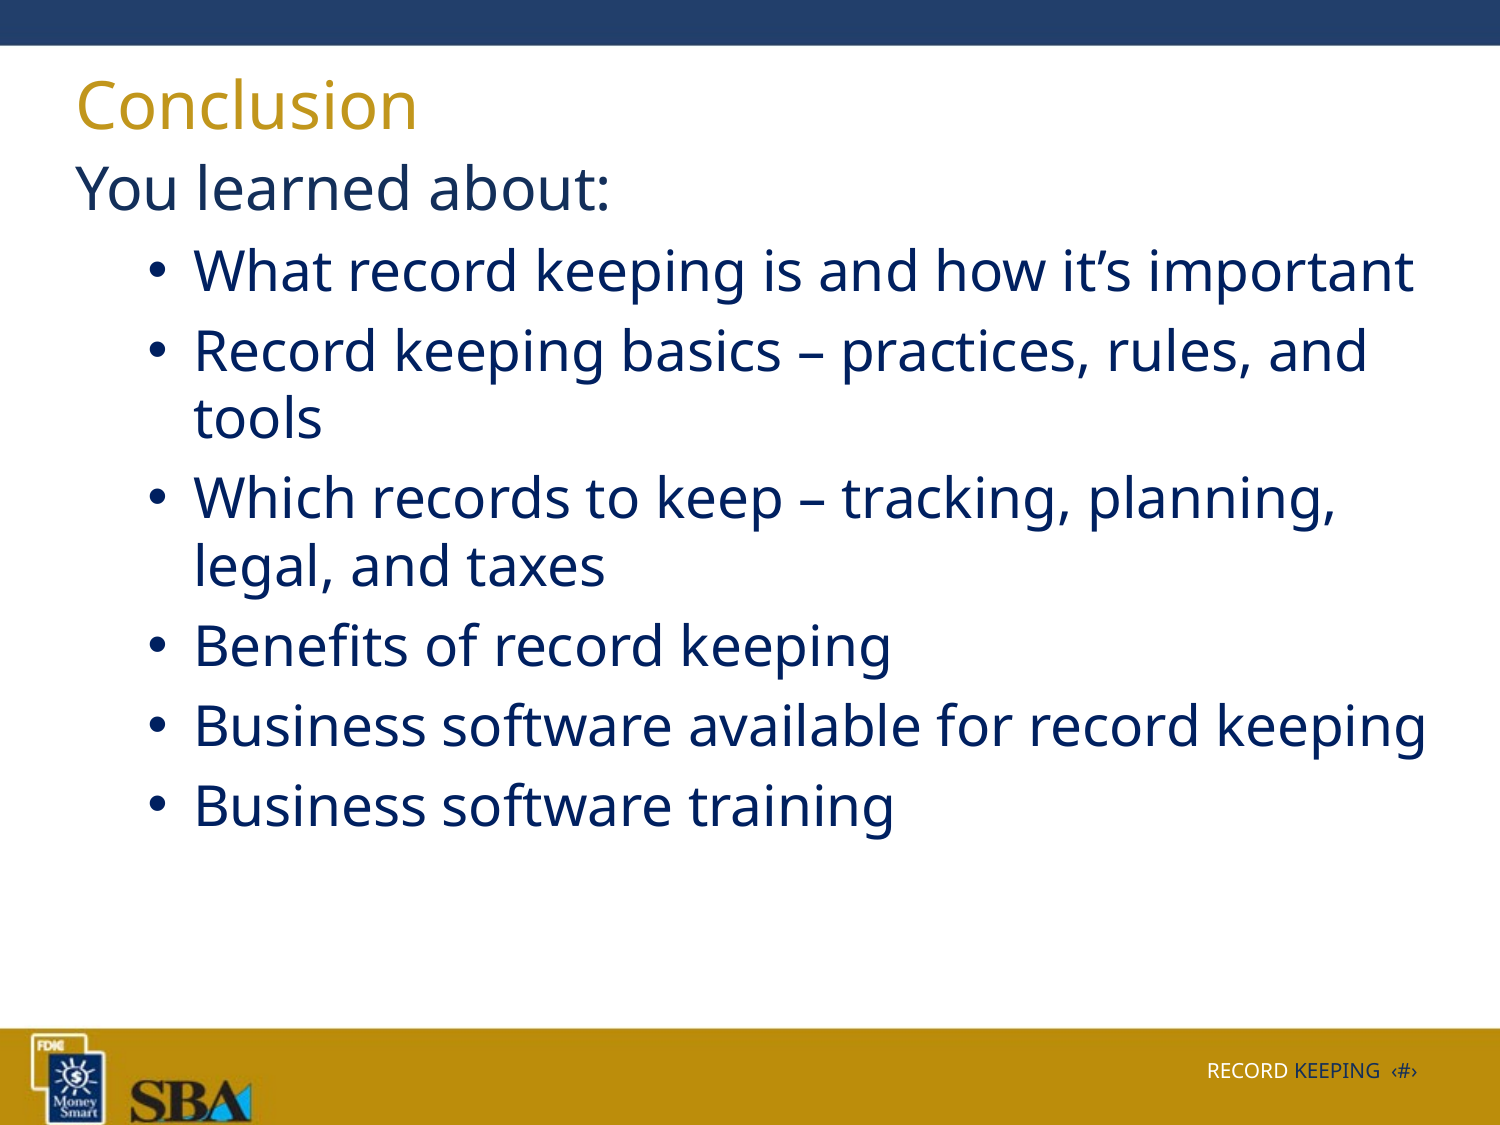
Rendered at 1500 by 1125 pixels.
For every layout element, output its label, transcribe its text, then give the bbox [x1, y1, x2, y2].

picture [0, 0, 1500, 1125]
title Conclusion [74, 61, 1426, 149]
list You learned about: What record keeping is and how it’s important Record keeping basics – practices, rules, and tools Which records to keep – tracking, planning, legal, and taxes Benefits of record keeping Business software available for record keeping Business software training [74, 149, 1451, 851]
